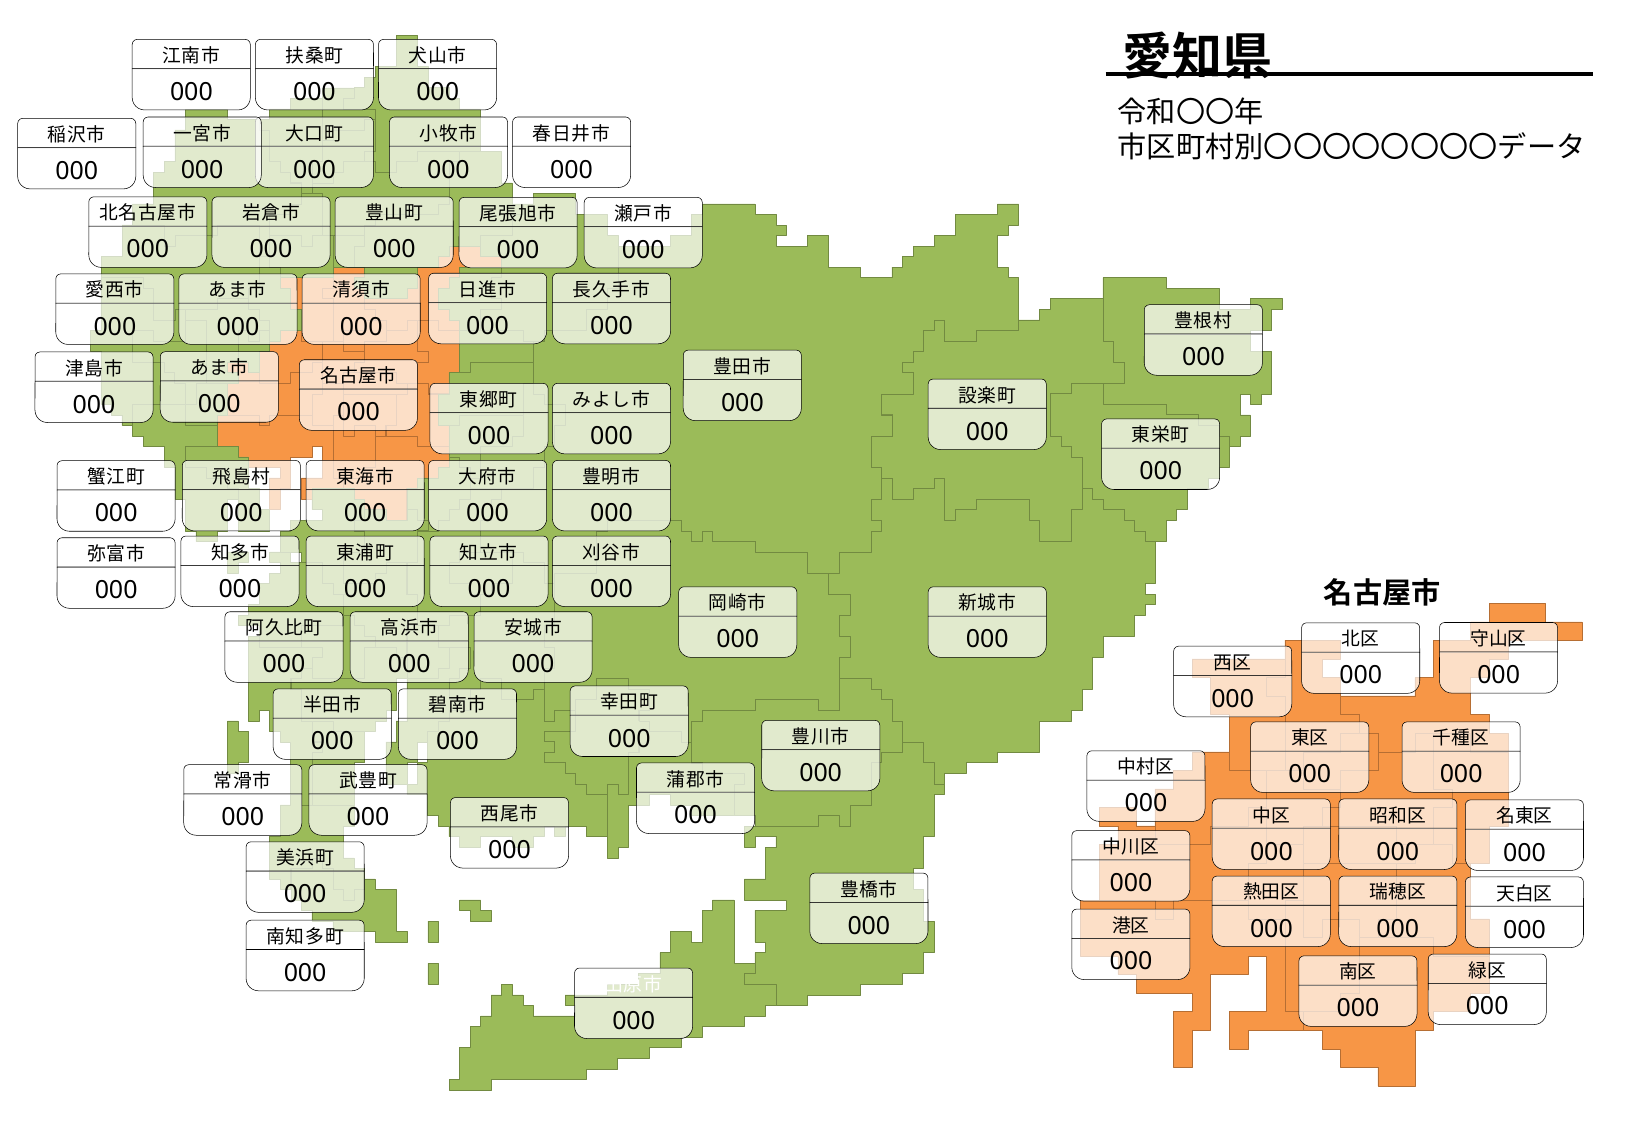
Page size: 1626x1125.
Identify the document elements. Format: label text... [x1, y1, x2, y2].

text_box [458, 197, 578, 269]
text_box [1427, 953, 1547, 1025]
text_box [224, 614, 344, 683]
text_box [255, 39, 374, 111]
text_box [245, 919, 365, 992]
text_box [429, 539, 547, 607]
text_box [512, 116, 631, 188]
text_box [182, 460, 301, 532]
text_box 名古屋市 [1309, 566, 1456, 601]
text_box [308, 766, 428, 836]
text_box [552, 383, 671, 455]
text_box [299, 359, 418, 431]
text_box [178, 273, 298, 345]
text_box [1298, 955, 1418, 1027]
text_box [349, 614, 468, 683]
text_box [636, 762, 755, 834]
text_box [55, 273, 175, 345]
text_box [761, 720, 881, 792]
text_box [301, 273, 421, 345]
text_box 令和〇〇年 市区町村別〇〇〇〇〇〇〇〇データ [1287, 85, 1601, 171]
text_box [131, 39, 251, 111]
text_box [574, 967, 693, 1039]
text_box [272, 688, 392, 760]
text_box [90, 34, 1283, 1091]
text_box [334, 196, 454, 268]
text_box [927, 586, 1047, 658]
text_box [34, 351, 154, 423]
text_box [1144, 304, 1263, 376]
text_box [569, 685, 689, 757]
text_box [398, 689, 517, 760]
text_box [1401, 721, 1521, 793]
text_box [927, 378, 1047, 450]
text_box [1338, 876, 1458, 947]
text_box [17, 118, 137, 190]
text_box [262, 116, 374, 188]
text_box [183, 764, 303, 836]
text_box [1250, 721, 1370, 793]
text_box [552, 460, 671, 532]
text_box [305, 460, 425, 532]
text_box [1101, 418, 1220, 490]
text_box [378, 39, 497, 111]
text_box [1301, 622, 1420, 694]
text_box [428, 461, 547, 532]
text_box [305, 538, 424, 607]
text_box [1080, 602, 1583, 829]
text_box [180, 538, 300, 607]
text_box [473, 615, 593, 683]
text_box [678, 586, 798, 658]
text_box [552, 535, 671, 607]
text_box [1211, 876, 1331, 947]
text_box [552, 273, 671, 345]
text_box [583, 197, 703, 269]
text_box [1465, 878, 1584, 948]
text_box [1086, 750, 1206, 822]
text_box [428, 273, 547, 345]
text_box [142, 116, 262, 188]
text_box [1071, 830, 1191, 902]
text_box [88, 196, 208, 268]
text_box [1080, 829, 1583, 1087]
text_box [56, 460, 176, 532]
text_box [389, 116, 508, 188]
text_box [245, 841, 365, 913]
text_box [1071, 908, 1191, 980]
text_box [1173, 645, 1292, 718]
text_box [1211, 798, 1331, 870]
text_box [809, 872, 929, 944]
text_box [1338, 798, 1458, 870]
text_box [683, 349, 802, 421]
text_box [429, 383, 549, 455]
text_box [56, 539, 176, 609]
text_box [211, 196, 331, 268]
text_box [1465, 799, 1584, 871]
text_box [450, 797, 569, 869]
text_box 愛知県 [1107, 16, 1288, 71]
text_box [1439, 622, 1558, 694]
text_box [160, 351, 279, 423]
